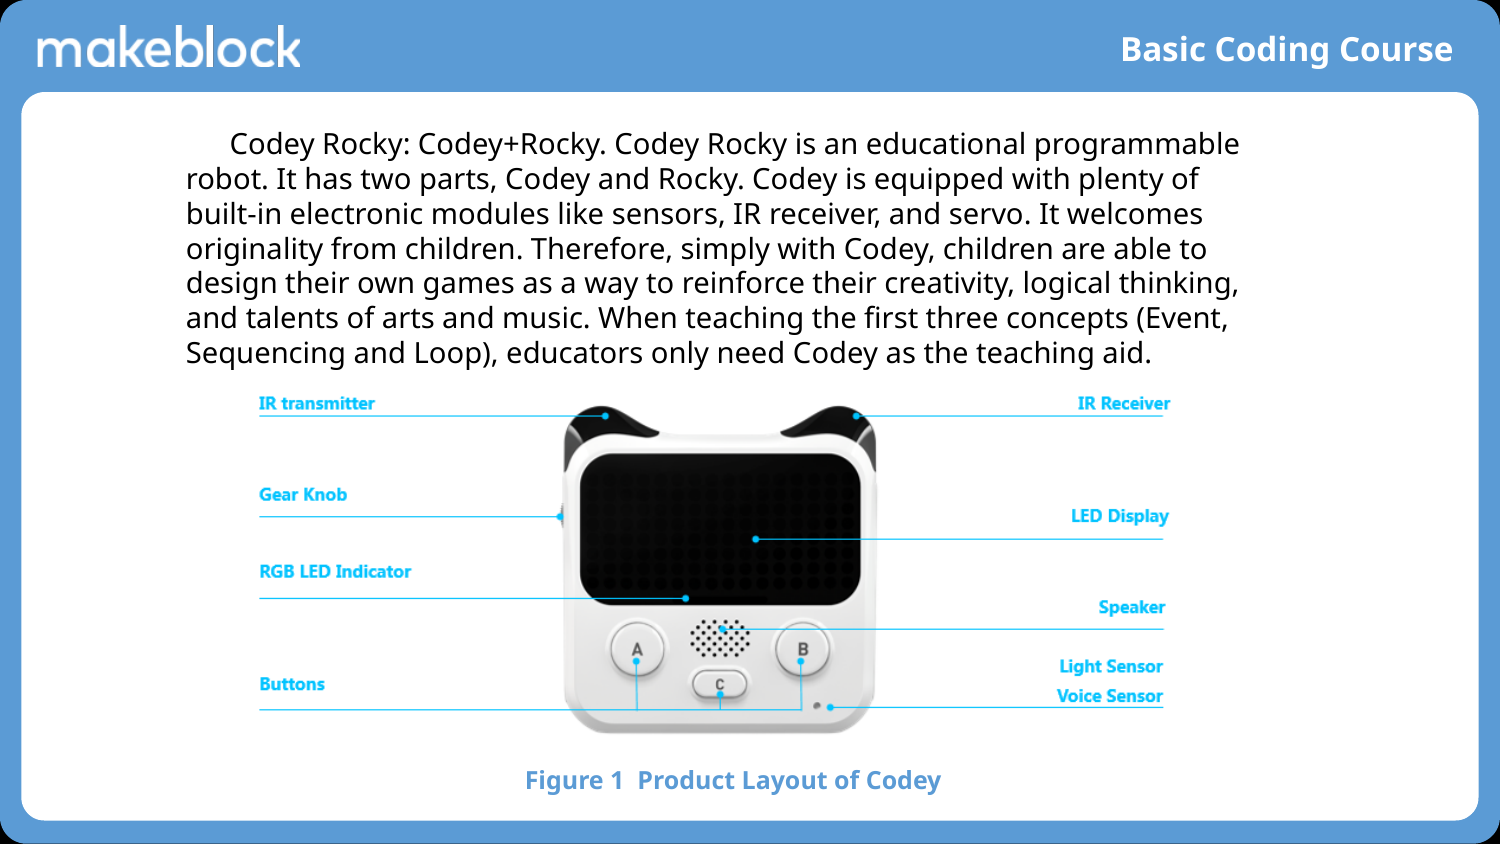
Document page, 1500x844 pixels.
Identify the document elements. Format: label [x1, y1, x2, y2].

picture [250, 379, 1180, 746]
text_box [0, 0, 1500, 844]
